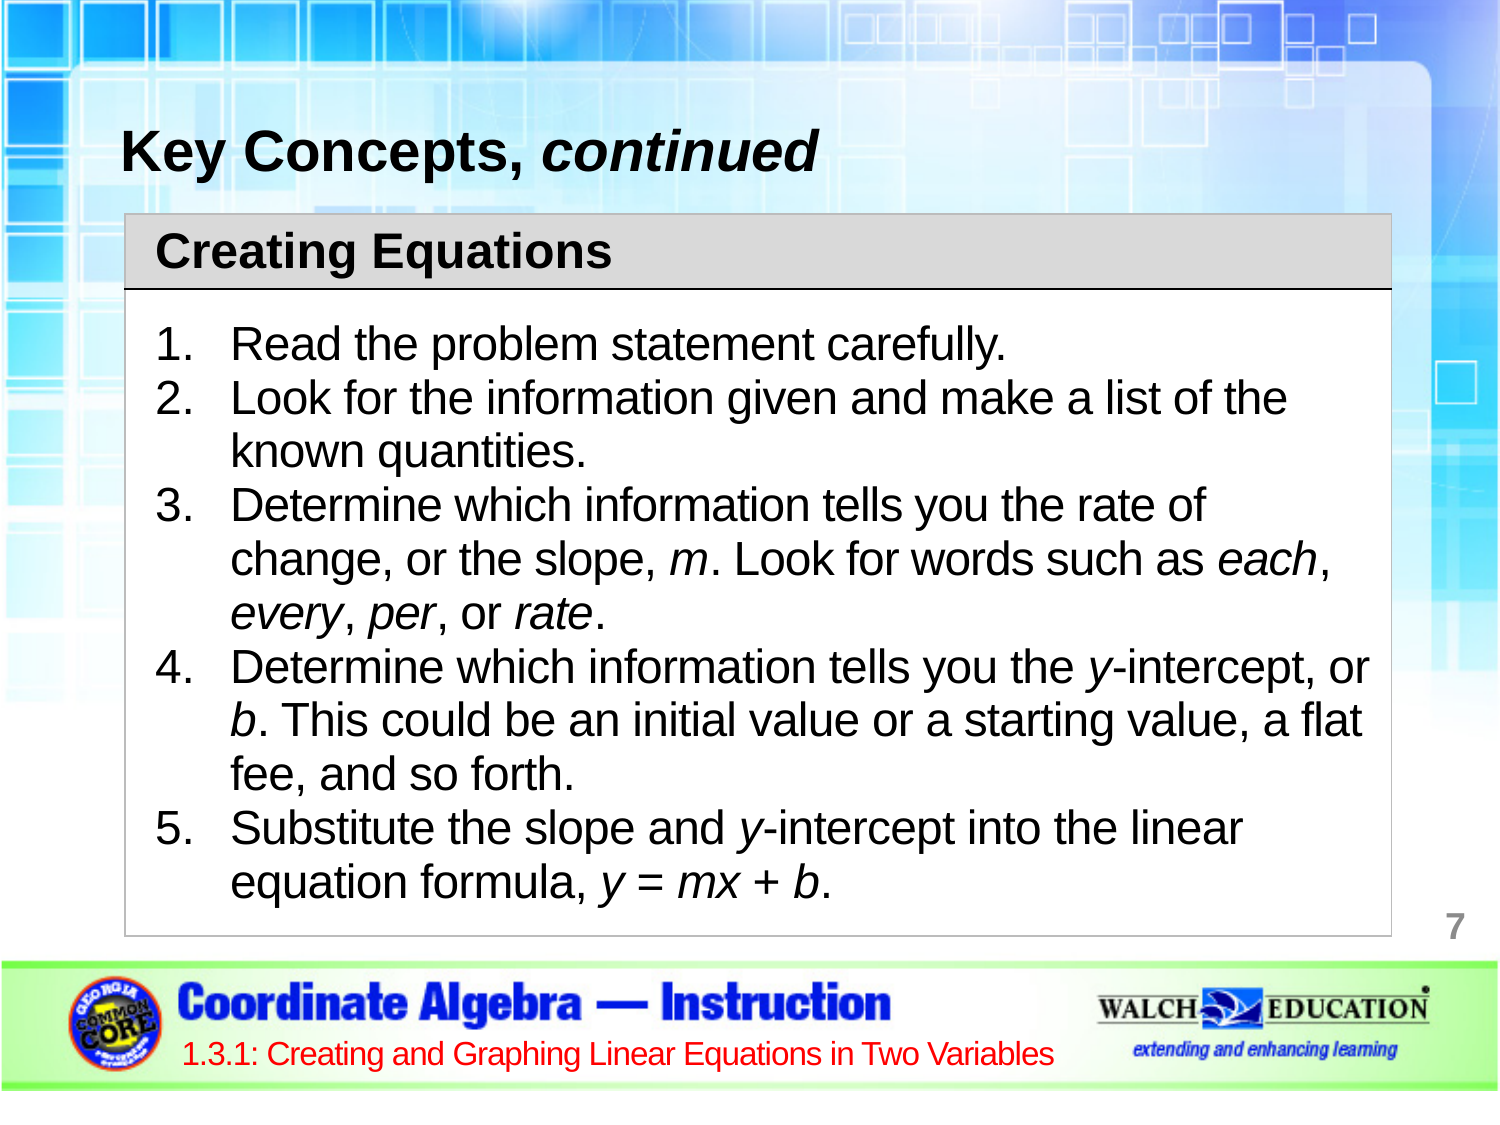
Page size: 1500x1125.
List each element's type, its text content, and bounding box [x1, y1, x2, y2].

subtitle Key Concepts, continued [105, 105, 1394, 925]
list 1.3.1: Creating and Graphing Linear Equations in Two Variables [166, 1024, 1171, 1069]
table_header Creating Equations [126, 215, 1391, 288]
slide_number 7 [1361, 901, 1481, 949]
picture [1, 0, 1500, 1091]
table_cell Read the problem statement carefully. Look for the information given and make a list of the known quantities. Determine which information tells you the rate of change, or the slope, m. Look for words such as each, every, per, or rate. Determine which information tells you the y-intercept, or b. This could be an initial value or a starting value, a flat fee, and so forth. Substitute the slope and y-intercept into the linear equation formula, y = mx + b. [126, 290, 1391, 935]
